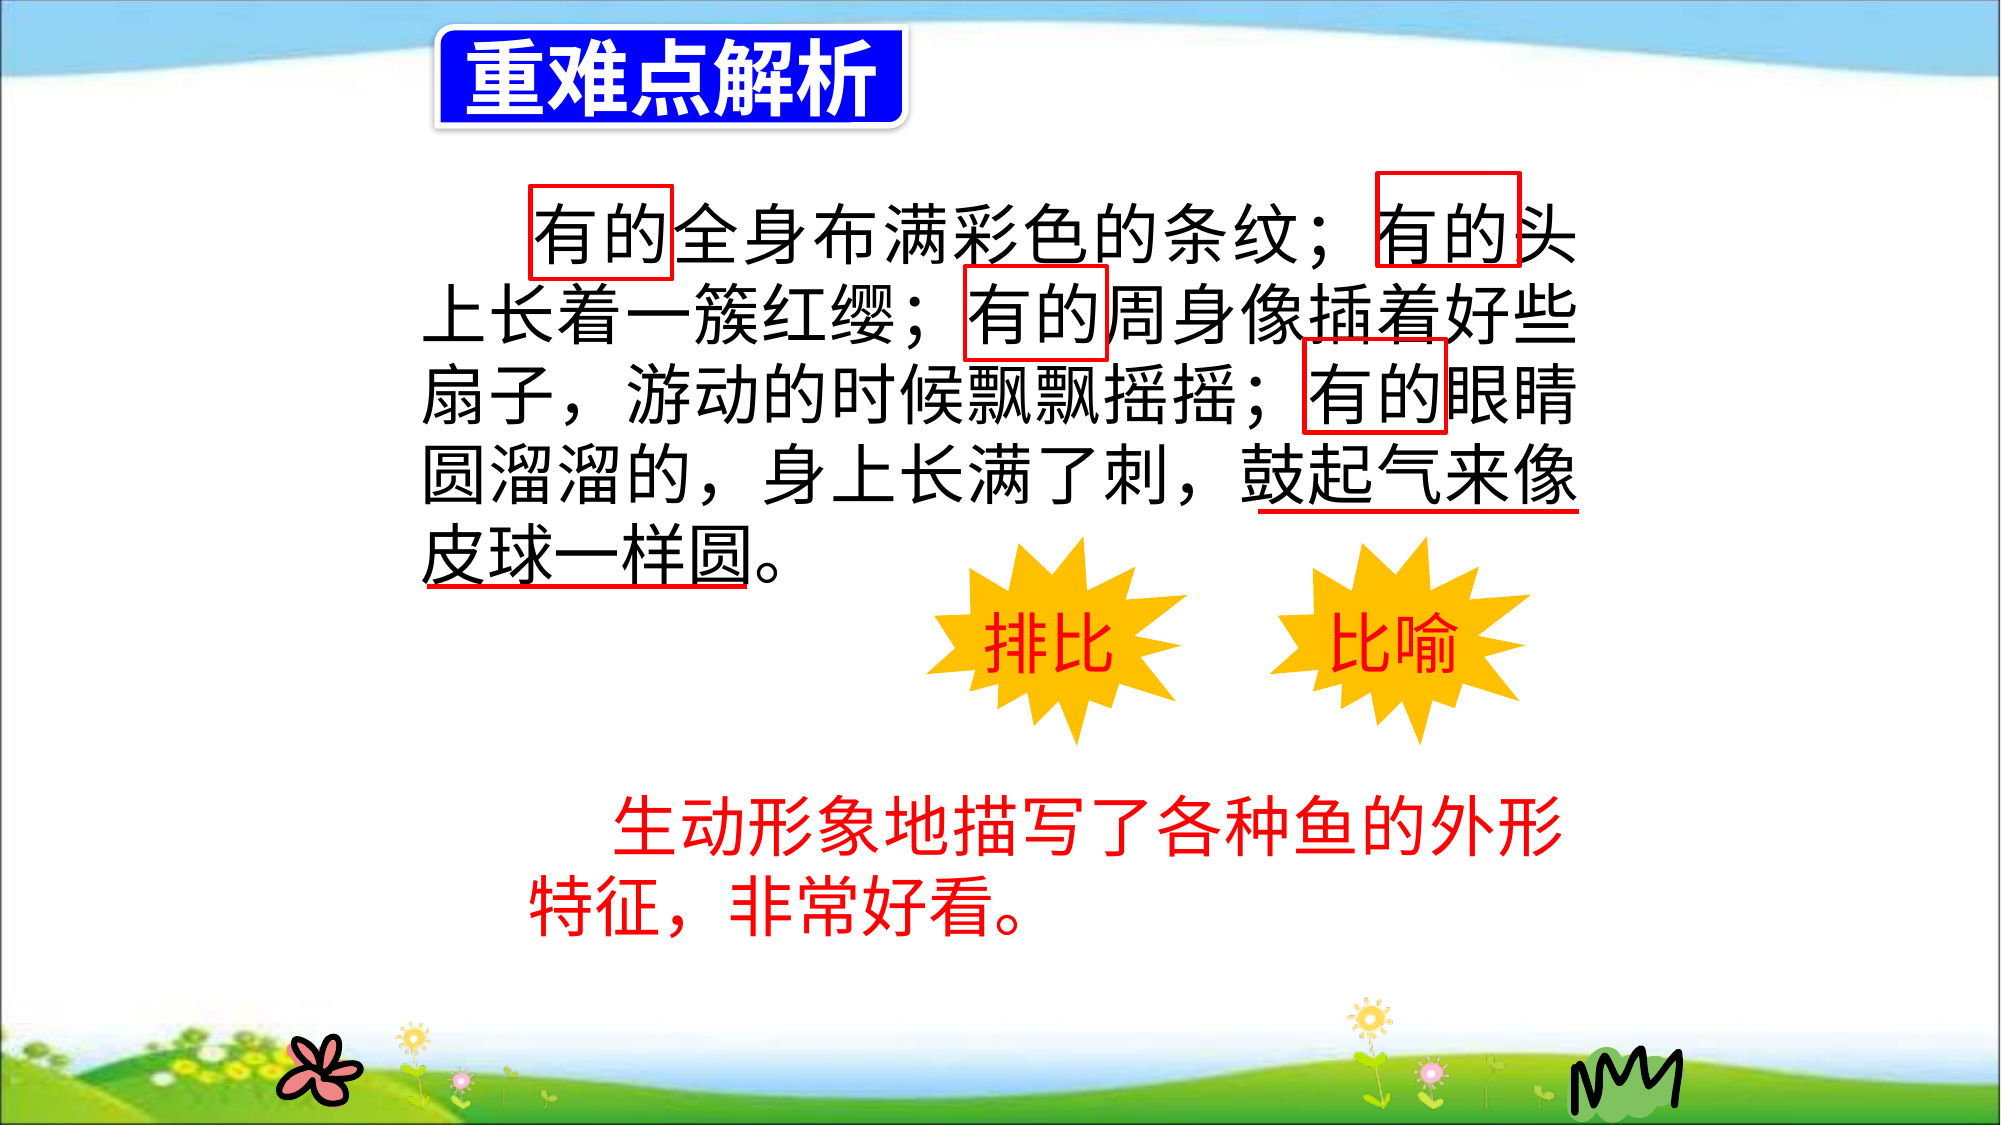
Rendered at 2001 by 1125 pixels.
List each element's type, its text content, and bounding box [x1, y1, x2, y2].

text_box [936, 524, 1190, 761]
text_box [963, 264, 1109, 362]
text_box [1375, 171, 1522, 268]
text_box 生动形象地描写了各种鱼的外形特征，非常好看。 [513, 777, 1579, 952]
text_box [1302, 337, 1448, 435]
text_box 有的全身布满彩色的条纹；有的头上长着一簇红缨；有的周身像插着好些扇子，游动的时候飘飘摇摇；有的眼睛圆溜溜的，身上长满了刺，鼓起气来像皮球一样圆。 [405, 185, 1595, 601]
text_box 重难点解析 [434, 24, 909, 129]
text_box [528, 184, 674, 281]
picture [0, 0, 2001, 1125]
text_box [1280, 524, 1534, 761]
